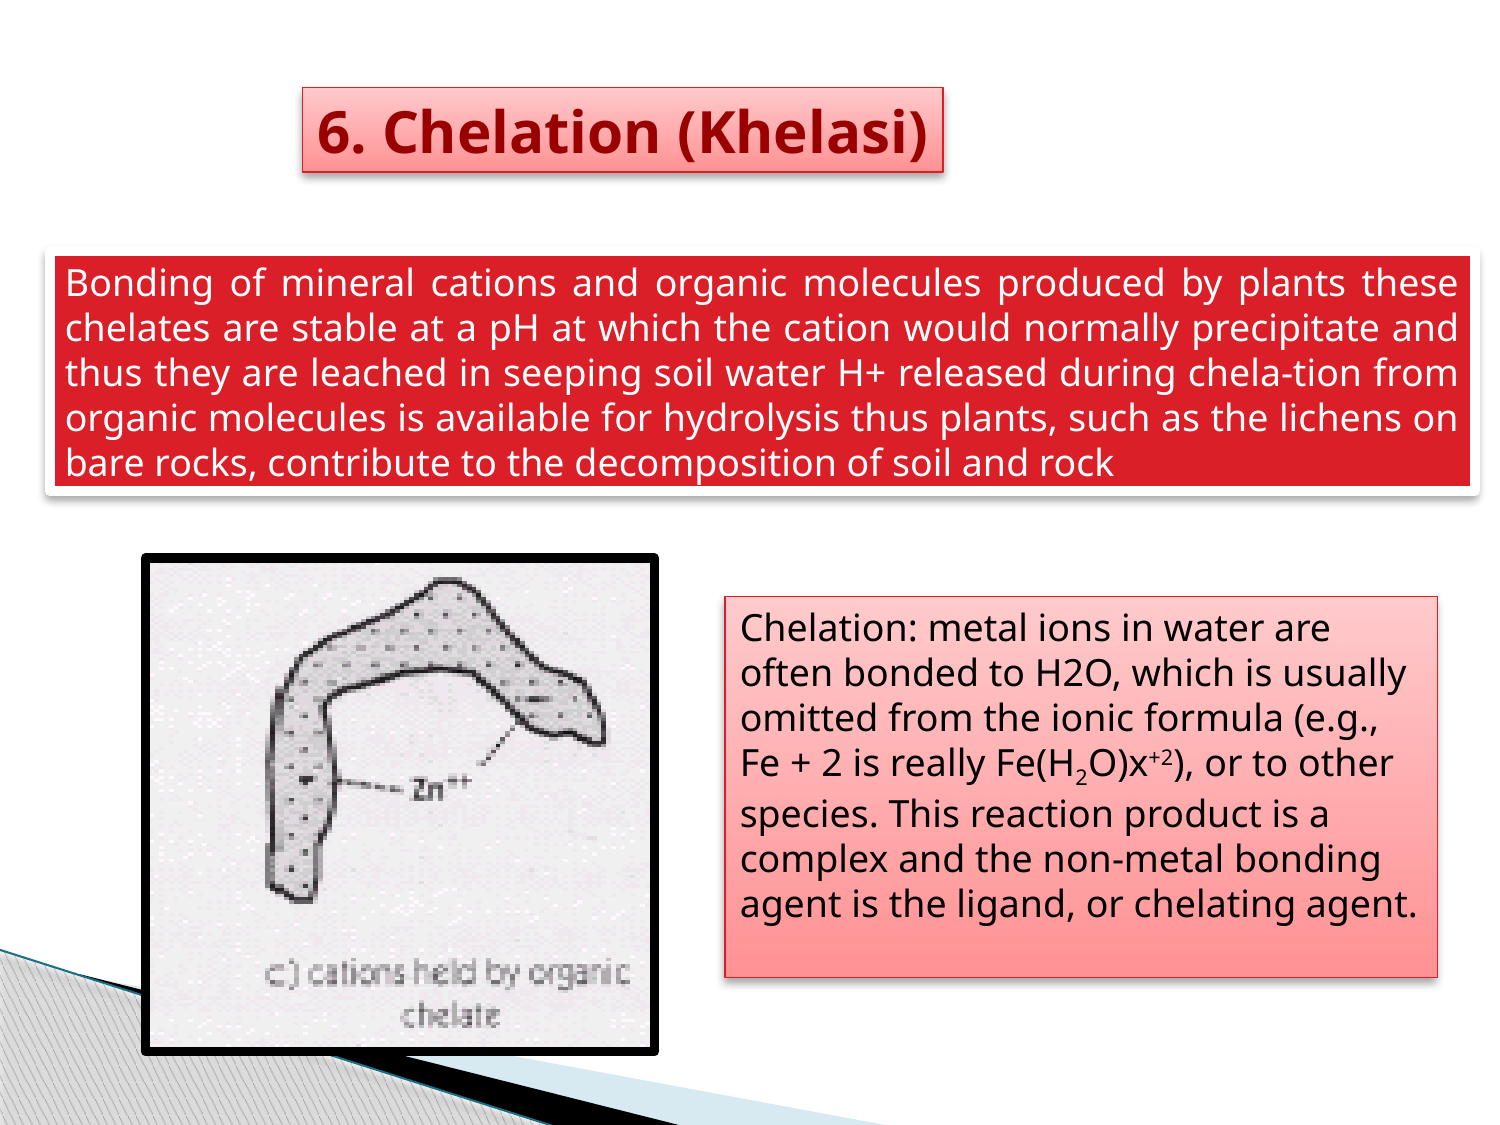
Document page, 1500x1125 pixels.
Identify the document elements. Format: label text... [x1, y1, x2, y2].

picture [149, 562, 651, 1048]
text_box Chelation: metal ions in water are often bonded to H2O, which is usually omitted from the ionic formula (e.g., Fe + 2 is really Fe(H2O)x+2), or to other species. This reaction product is a complex and the non-metal bonding agent is the ligand, or chelating agent. [724, 596, 1438, 978]
text_box 6. Chelation (Khelasi) [302, 87, 944, 173]
text_box Bonding of mineral cations and organic molecules produced by plants these chelates are stable at a pH at which the cation would normally precipitate and thus they are leached in seeping soil water H+ released during chela-tion from organic molecules is available for hydrolysis thus plants, such as the lichens on bare rocks, contribute to the decomposition of soil and rock [45, 246, 1480, 496]
